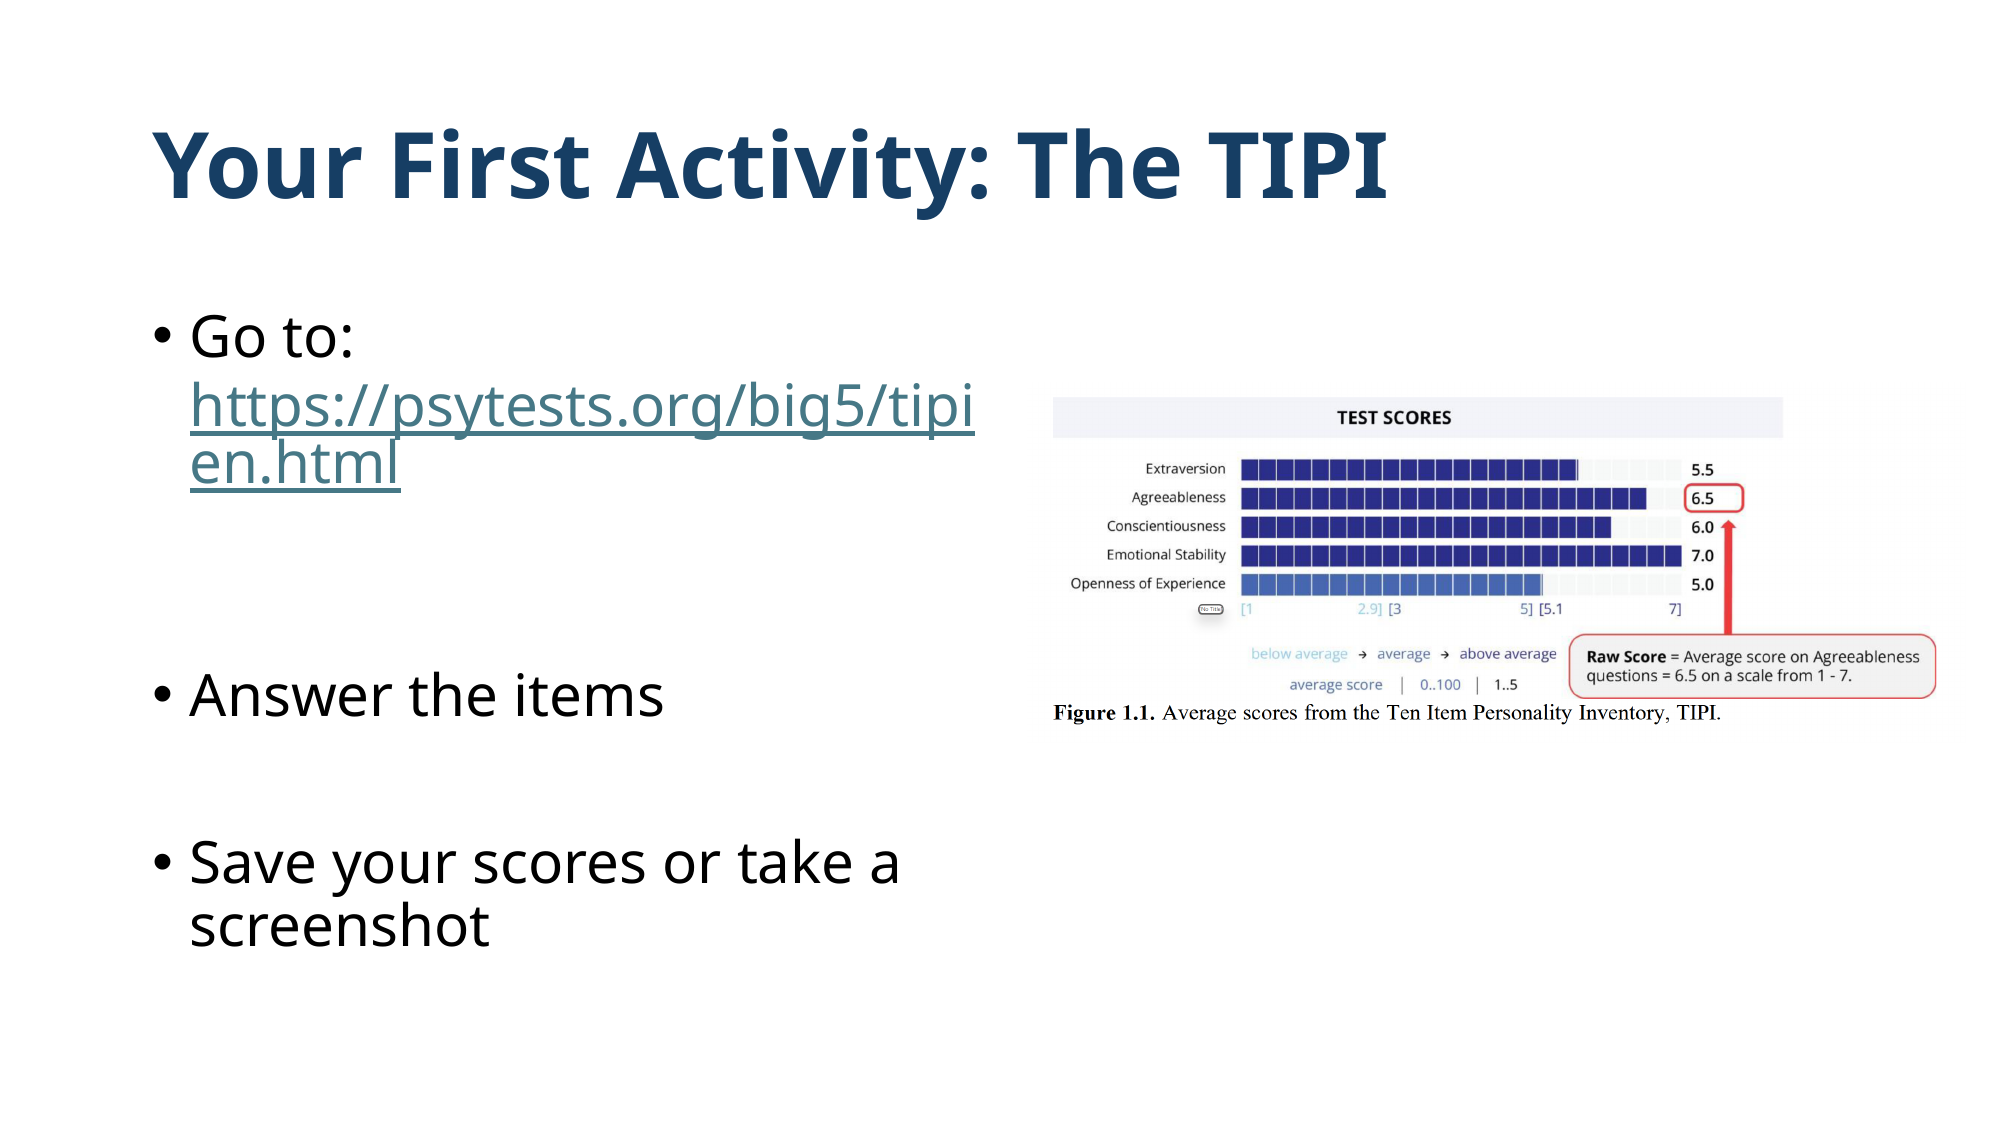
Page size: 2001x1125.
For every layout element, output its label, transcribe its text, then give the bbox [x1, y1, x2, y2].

list Go to: https://psytests.org/big5/tipien.html Answer the items Save your scores or take a screenshot [137, 299, 1000, 1014]
title Your First Activity: The TIPI [137, 59, 1863, 278]
picture [1026, 382, 1967, 743]
